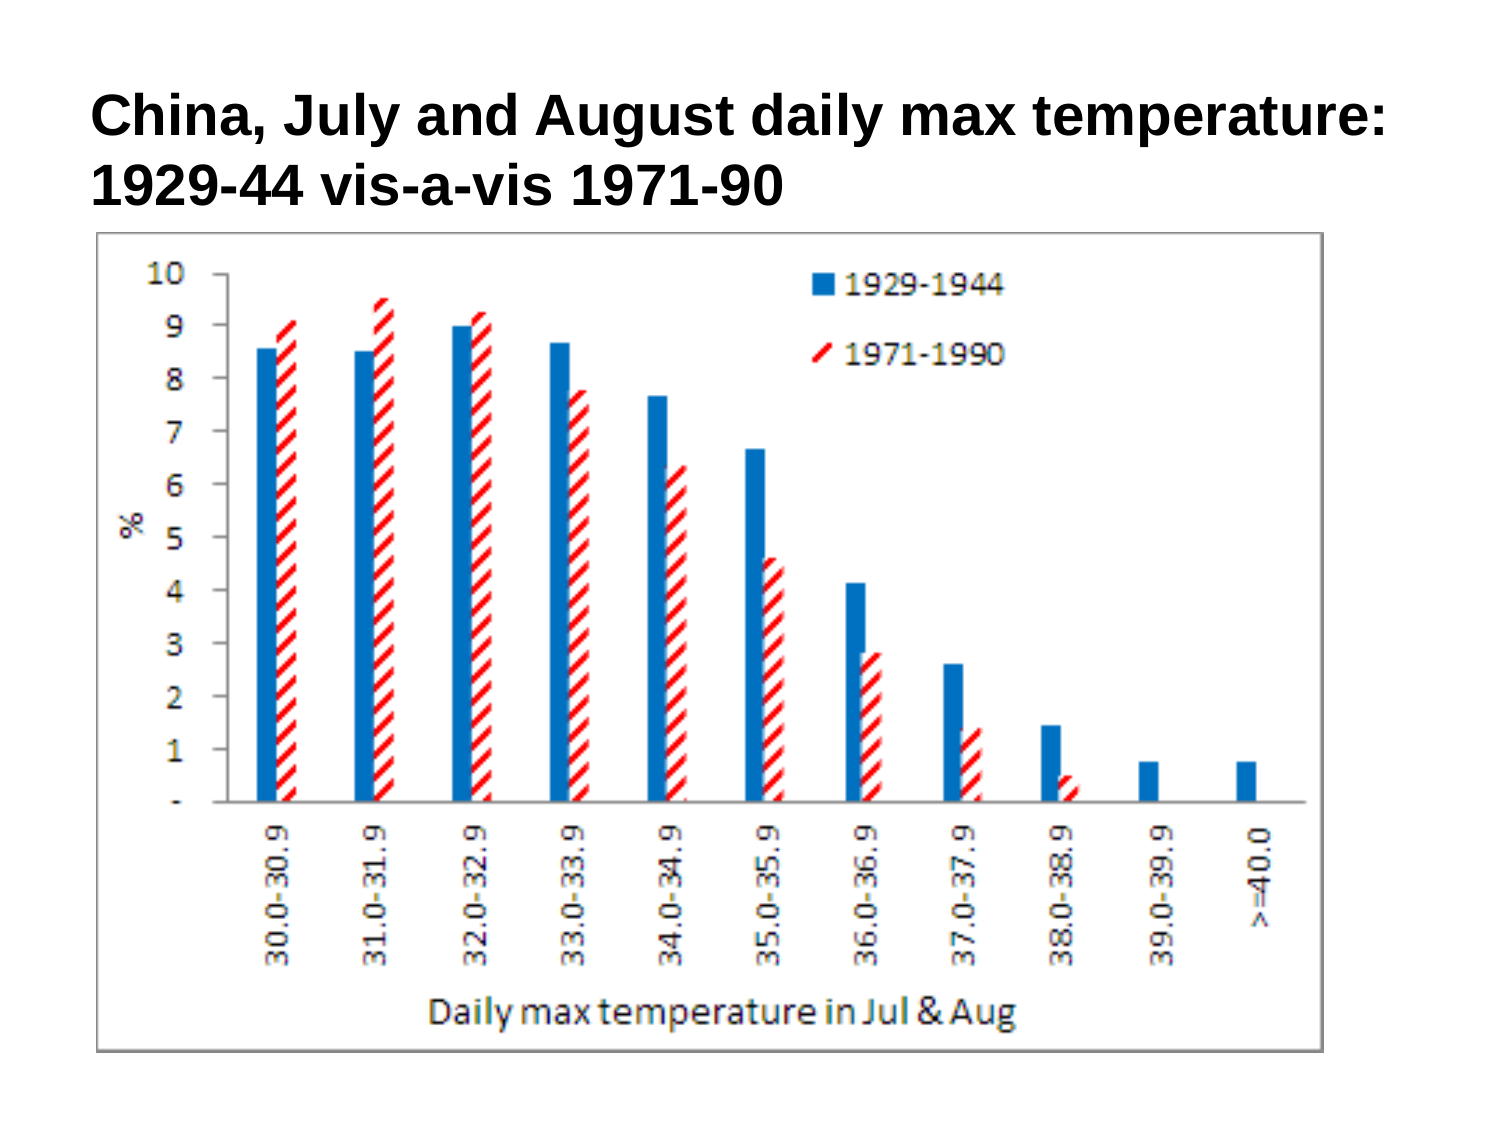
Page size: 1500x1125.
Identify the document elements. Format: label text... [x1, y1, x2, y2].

picture [96, 232, 1324, 1053]
title China, July and August daily max temperature: 1929-44 vis-a-vis 1971-90 [75, 45, 1425, 233]
